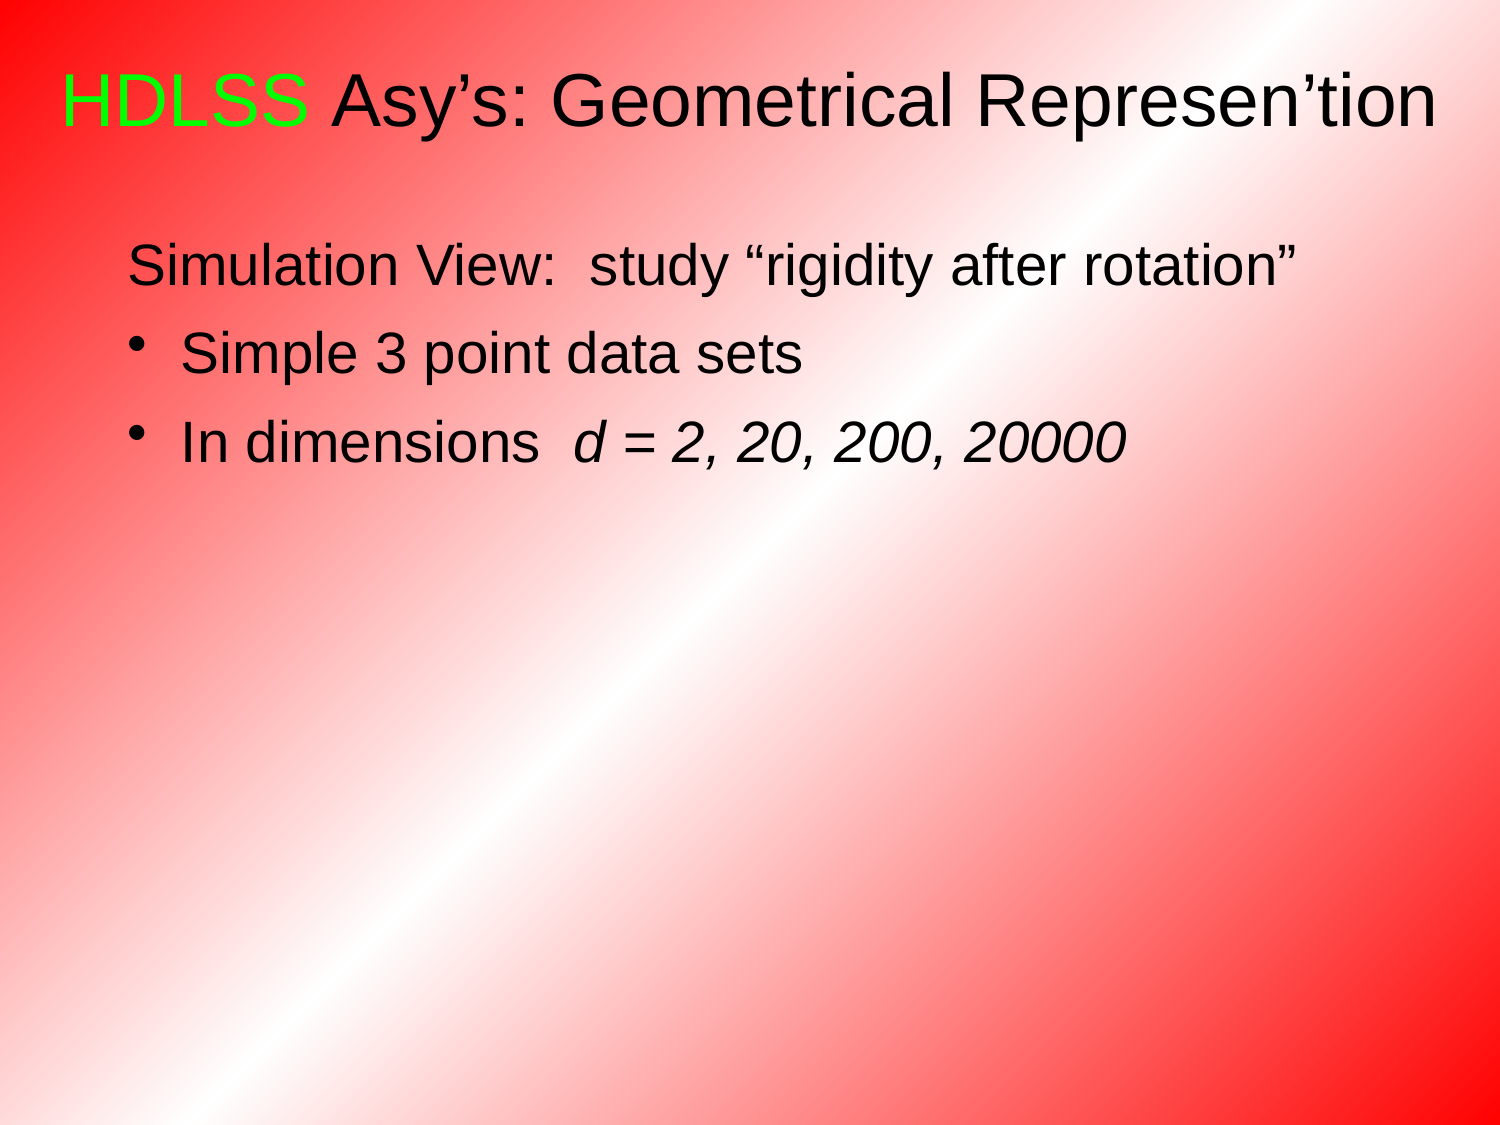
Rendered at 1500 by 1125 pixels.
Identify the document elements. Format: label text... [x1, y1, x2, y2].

title HDLSS Asy’s: Geometrical Represen’tion [37, 37, 1463, 156]
list Simulation View: study “rigidity after rotation” Simple 3 point data sets In dimensions d = 2, 20, 200, 20000 [112, 212, 1358, 1025]
